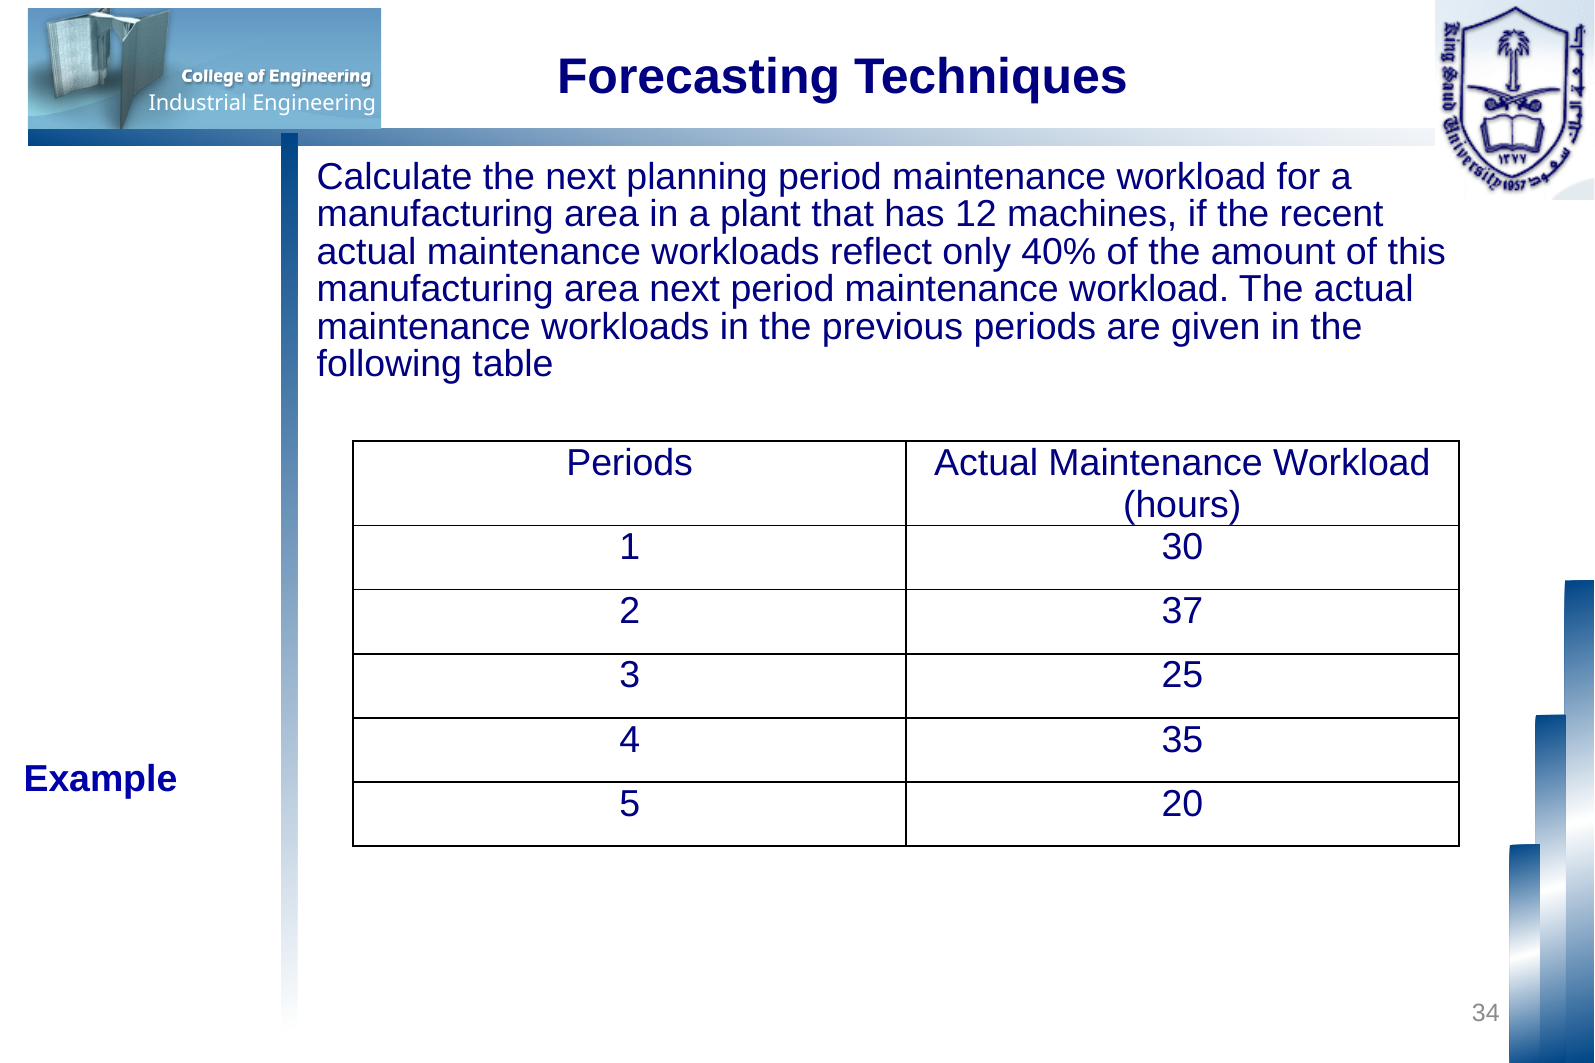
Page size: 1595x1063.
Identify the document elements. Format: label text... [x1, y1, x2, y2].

text_box Example [23, 755, 282, 1000]
text_box [28, 137, 281, 146]
table_cell 4 [354, 719, 905, 781]
table_cell 35 [907, 719, 1458, 781]
table_cell 5 [354, 783, 905, 845]
text_box Forecasting Techniques [385, 26, 1398, 123]
table_cell 3 [354, 655, 905, 717]
text_box [1564, 580, 1595, 1063]
text_box [1535, 714, 1566, 1063]
table_cell 1 [354, 526, 905, 589]
table_cell 30 [907, 526, 1458, 589]
text_box [1509, 844, 1540, 1063]
table_header Actual Maintenance Workload (hours) [907, 442, 1458, 525]
table_cell 37 [907, 590, 1458, 653]
text_box [281, 138, 298, 1034]
picture [0, 0, 1595, 1063]
table_cell 20 [907, 783, 1458, 845]
table_cell 25 [907, 655, 1458, 717]
table_cell 2 [354, 590, 905, 653]
table_header Periods [354, 442, 905, 525]
text_box [298, 128, 1429, 146]
slide_number 34 [1142, 985, 1509, 1042]
text_box Calculate the next planning period maintenance workload for a manufacturing area in a plant that has 12 machines, if the recent actual maintenance workloads reflect only 40% of the amount of this manufacturing area next period maintenance workload. The actual maintenance workloads in the previous periods are given in the following table [316, 156, 1483, 957]
